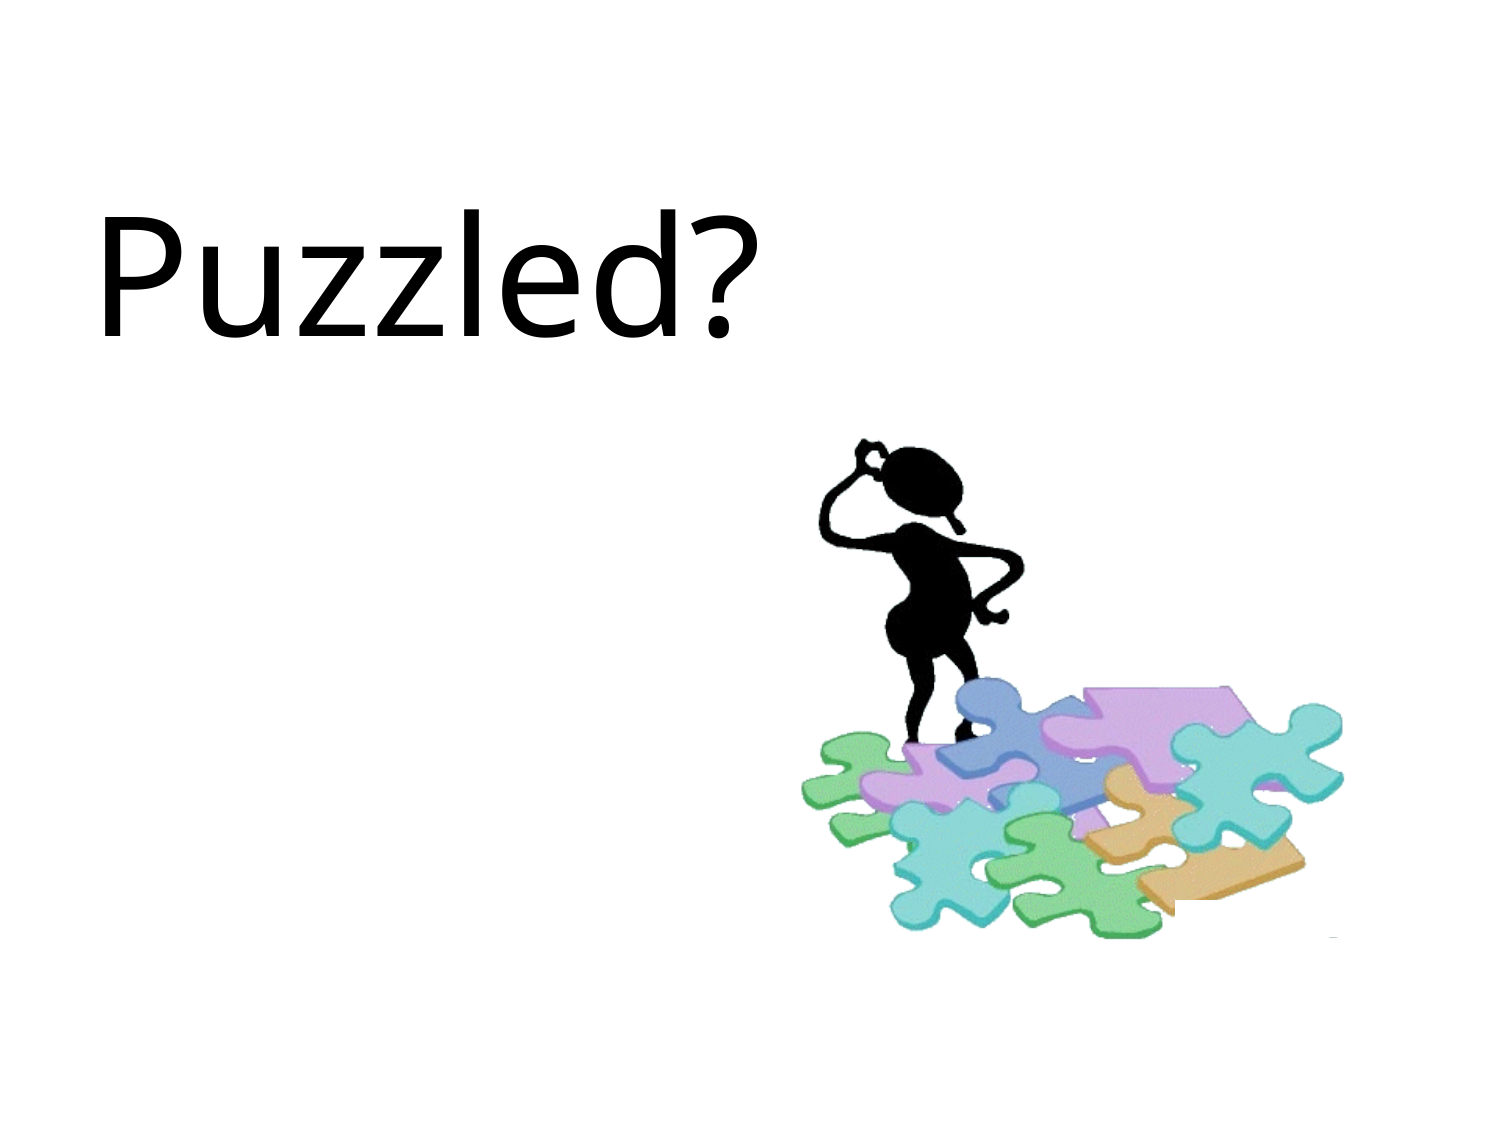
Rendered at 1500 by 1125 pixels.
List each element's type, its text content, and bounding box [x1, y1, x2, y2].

picture [799, 437, 1346, 941]
text_box Puzzled? [75, 162, 863, 378]
